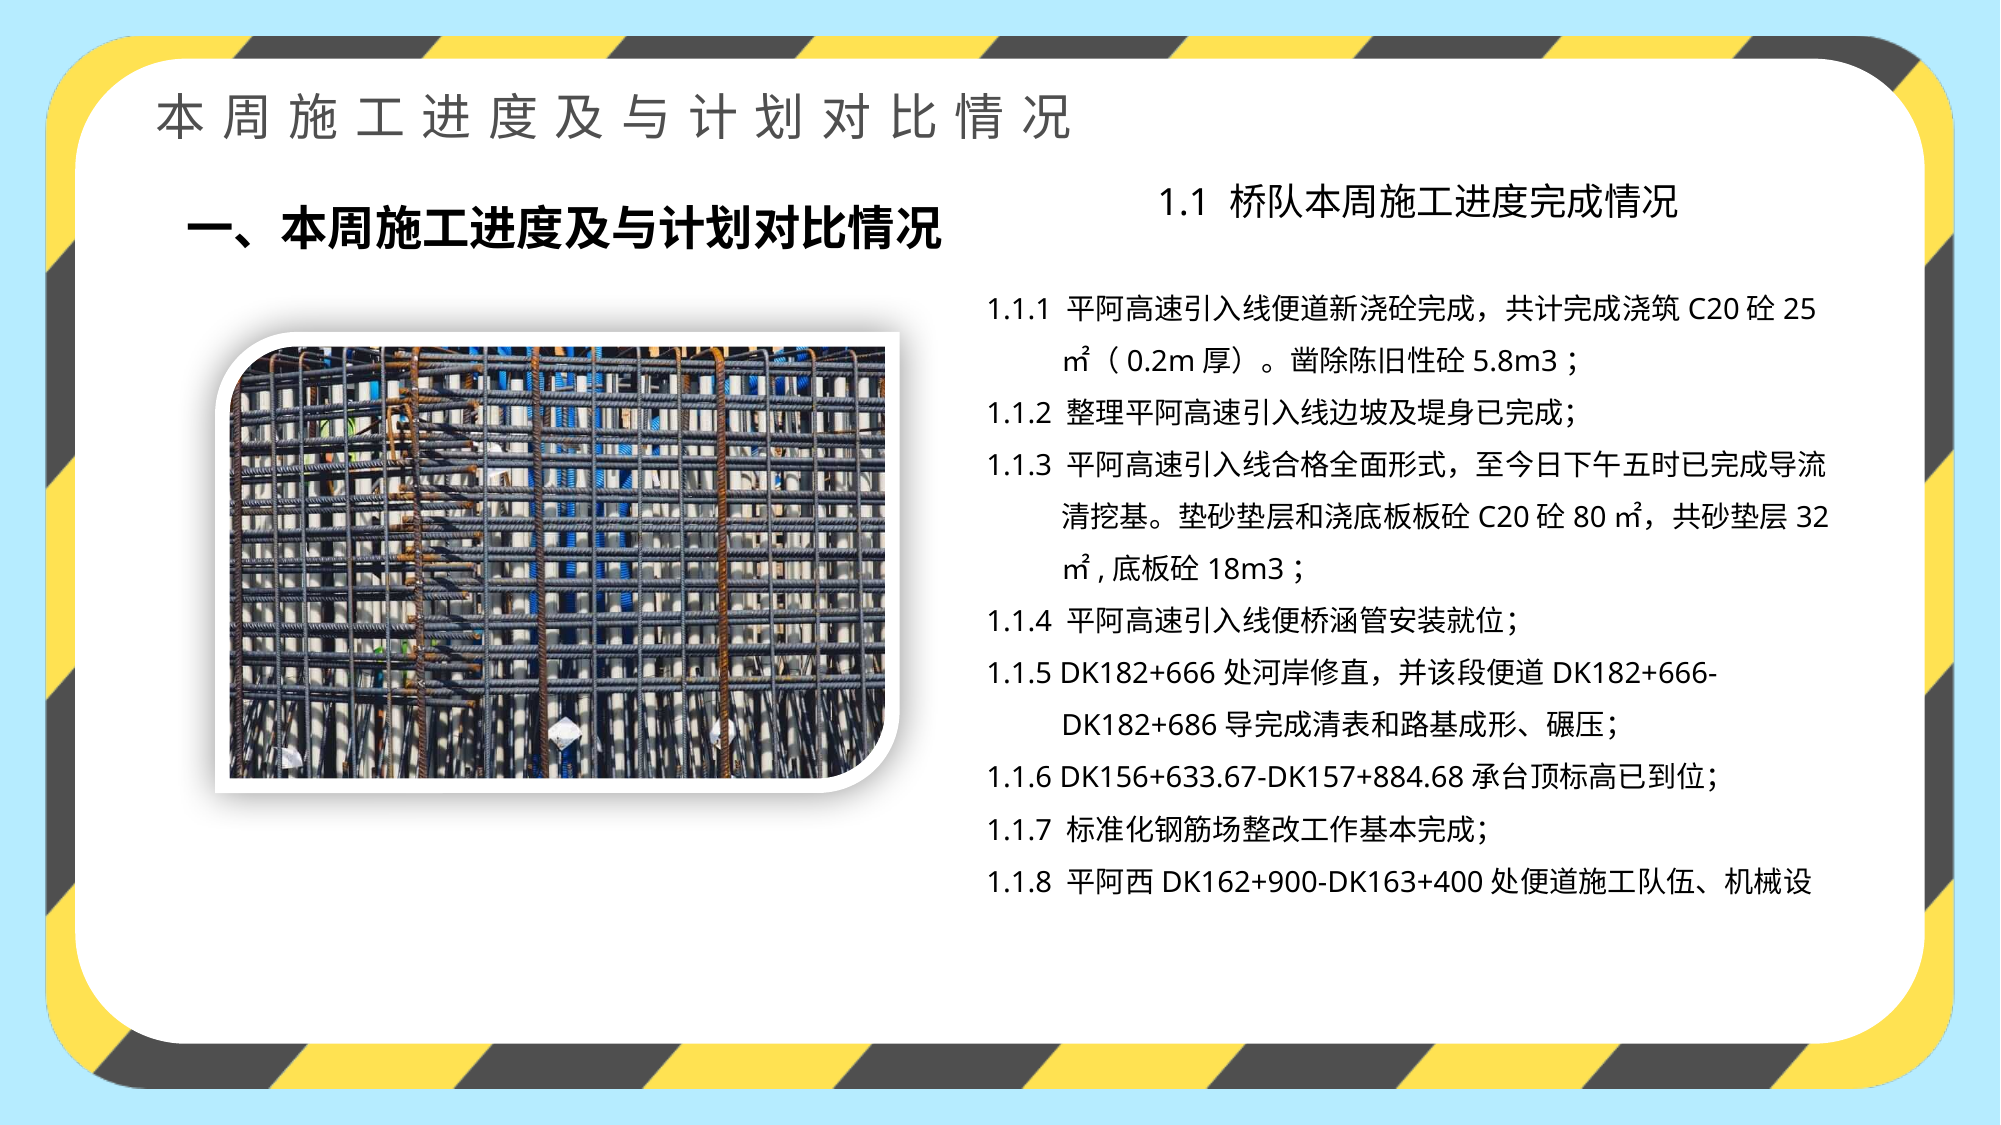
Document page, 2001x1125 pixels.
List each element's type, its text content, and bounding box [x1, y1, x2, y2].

text_box 本周施工进度及与计划对比情况 [140, 78, 1147, 153]
picture [222, 339, 893, 786]
picture [0, 0, 2000, 1125]
text_box 1.1.1 平阿高速引入线便道新浇砼完成，共计完成浇筑C20砼25㎡（0.2m厚）。凿除陈旧性砼5.8m3； 1.1.2 整理平阿高速引入线边坡及堤身已完成； 1.1.3 平阿高速引入线合格全面形式，至今日下午五时已完成导流清挖基。垫砂垫层和浇底板板砼C20砼80㎡，共砂垫层32㎡,底板砼18m3； 1.1.4 平阿高速引入线便桥涵管安装就位； 1.1.5 DK182+666处河岸修直，并该段便道DK182+666-DK182+686导完成清表和路基成形、碾压； 1.1.6 DK156+633.67-DK157+884.68承台顶标高已到位； 1.1.7 标准化钢筋场整改工作基本完成； 1.1.8 平阿西DK162+900-DK163+400处便道施工队伍、机械设 [971, 265, 1858, 1010]
title 1.1 桥队本周施工进度完成情况 [1142, 175, 2000, 282]
list 一、本周施工进度及与计划对比情况 [171, 196, 1057, 297]
